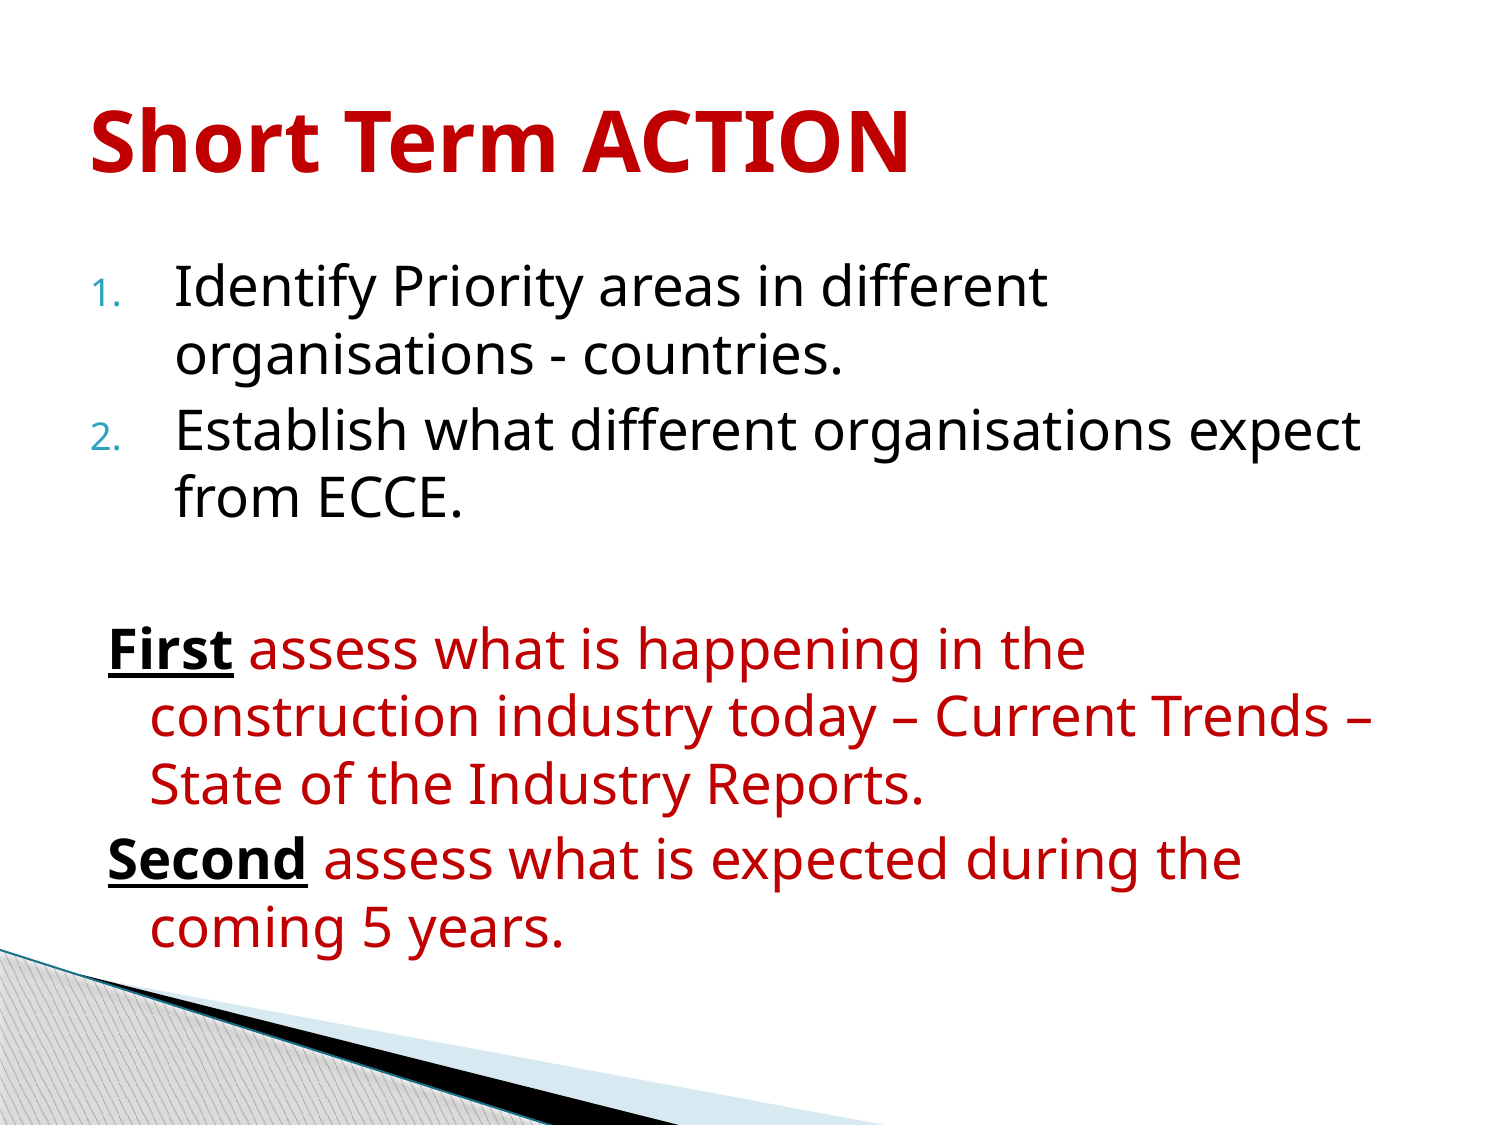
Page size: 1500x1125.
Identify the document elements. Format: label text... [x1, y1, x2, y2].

list Identify Priority areas in different organisations - countries. Establish what different organisations expect from ECCE. First assess what is happening in the construction industry today – Current Trends – State of the Industry Reports. Second assess what is expected during the coming 5 years. [75, 243, 1425, 986]
title Short Term ACTION [75, 45, 1425, 233]
